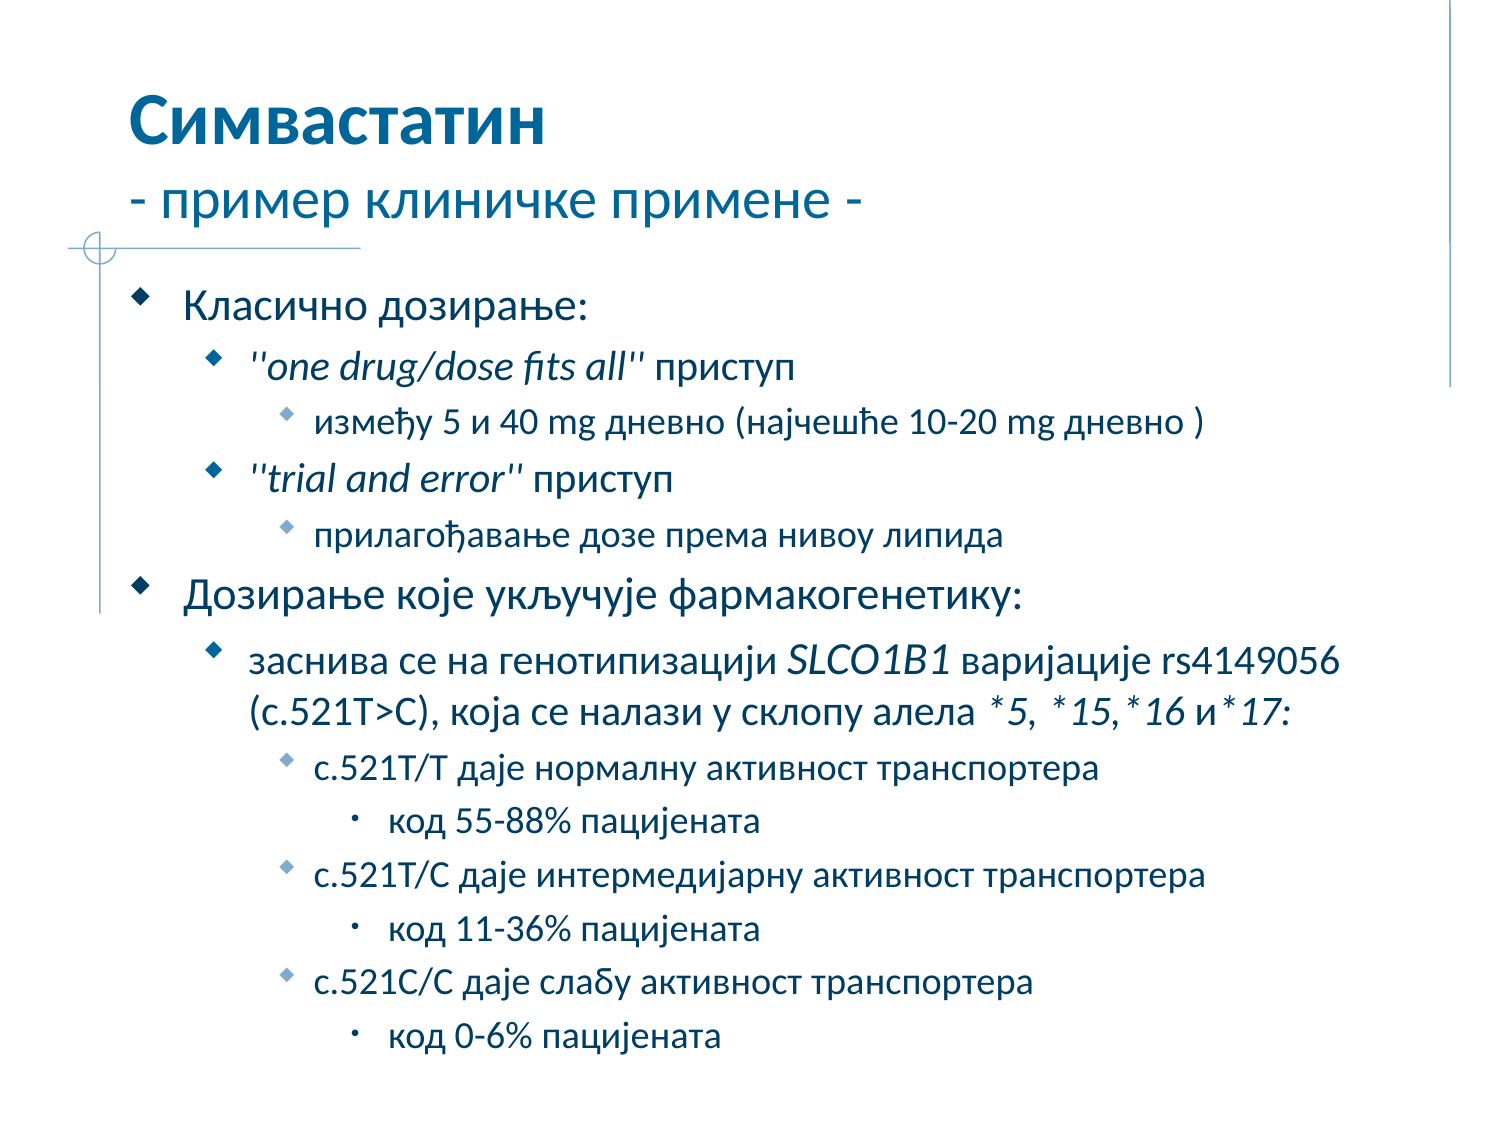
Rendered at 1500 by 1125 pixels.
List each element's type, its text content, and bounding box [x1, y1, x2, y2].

title Симвастатин - пример клиничке примене - [113, 49, 1436, 238]
list Класично дозирање: ''one drug/dose fits all'' приступ између 5 и 40 mg дневно (најчешће 10-20 mg дневно ) ''trial and error'' приступ прилагођавање дозе према нивоу липида Дозирање које укључује фармакогенетику: заснива се на генотипизацији SLCO1B1 варијације rs4149056 (c.521T>C), која се налази у склопу алела *5, *15,*16 и*17: c.521T/T даје нормалну активност транспортера код 55-88% пацијената c.521T/C даје интермедијарну активност транспортера код 11-36% пацијената c.521C/C даје слабу активност транспортера код 0-6% пацијената [111, 266, 1436, 1071]
